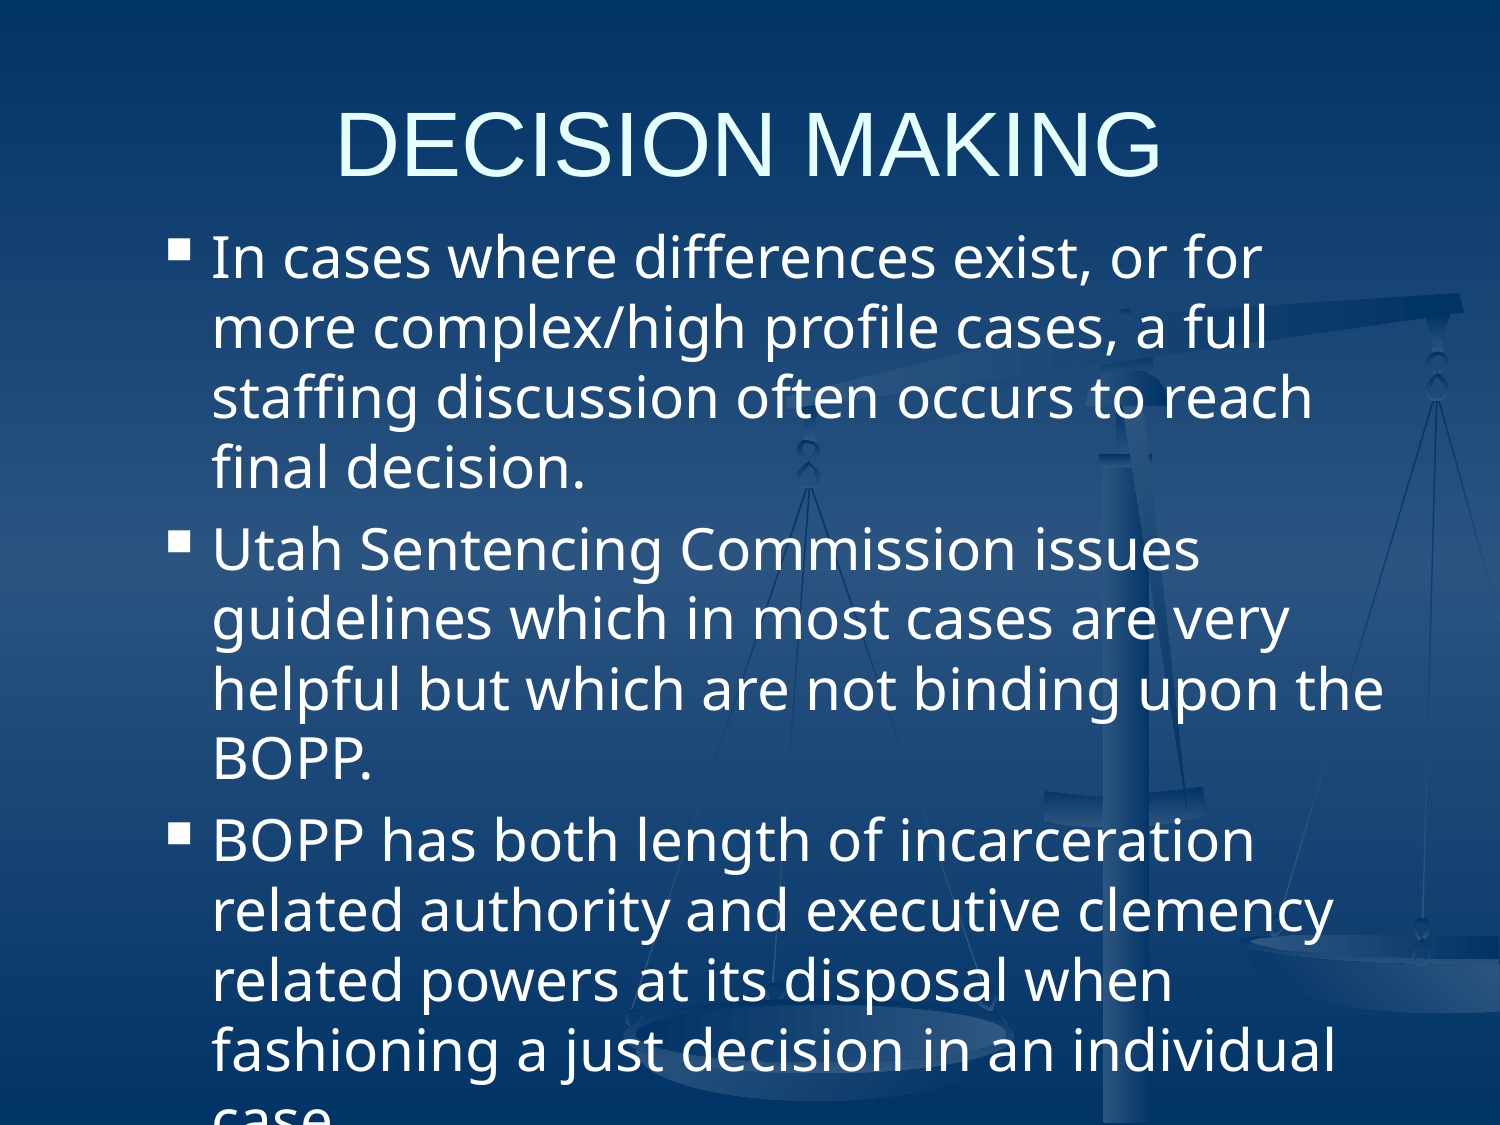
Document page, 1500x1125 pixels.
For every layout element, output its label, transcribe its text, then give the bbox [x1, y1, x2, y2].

list In cases where differences exist, or for more complex/high profile cases, a full staffing discussion often occurs to reach final decision. Utah Sentencing Commission issues guidelines which in most cases are very helpful but which are not binding upon the BOPP. BOPP has both length of incarceration related authority and executive clemency related powers at its disposal when fashioning a just decision in an individual case. [74, 212, 1426, 1088]
title DECISION MAKING [74, 45, 1426, 212]
